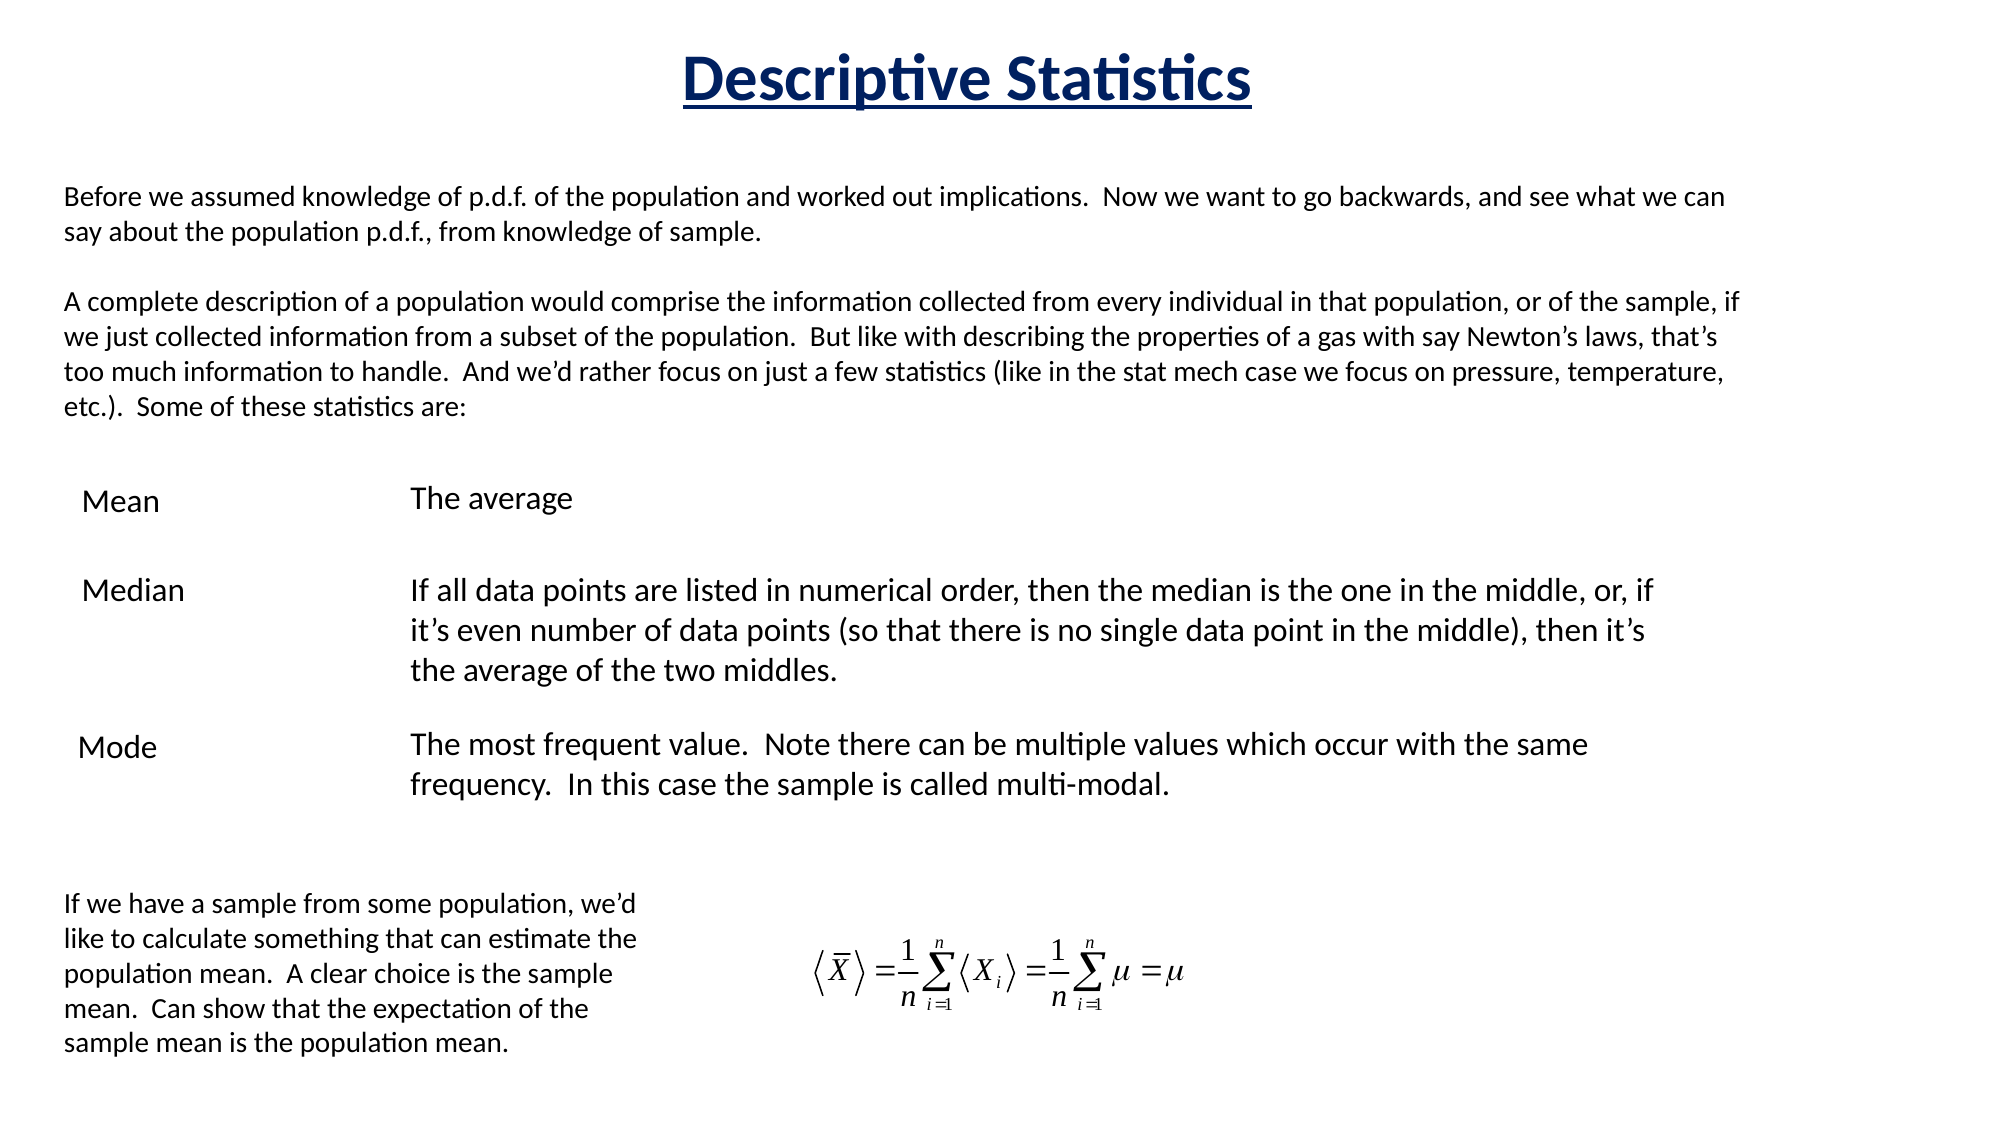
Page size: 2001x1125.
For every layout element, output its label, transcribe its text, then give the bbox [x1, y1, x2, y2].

text_box Median [66, 560, 224, 616]
text_box The average [395, 469, 618, 524]
text_box Before we assumed knowledge of p.d.f. of the population and worked out implications. Now we want to go backwards, and see what we can say about the population p.d.f., from knowledge of sample. A complete description of a population would comprise the information collected from every individual in that population, or of the sample, if we just collected information from a subset of the population. But like with describing the properties of a gas with say Newton’s laws, that’s too much information to handle. And we’d rather focus on just a few statistics (like in the stat mech case we focus on pressure, temperature, etc.). Some of these statistics are: [49, 170, 1759, 430]
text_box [809, 927, 1191, 1018]
text_box Descriptive Statistics [668, 26, 1454, 122]
text_box If all data points are listed in numerical order, then the median is the one in the middle, or, if it’s even number of data points (so that there is no single data point in the middle), then it’s the average of the two middles. [395, 560, 1715, 696]
text_box Mode [62, 717, 220, 773]
text_box If we have a sample from some population, we’d like to calculate something that can estimate the population mean. A clear choice is the sample mean. Can show that the expectation of the sample mean is the population mean. [49, 876, 673, 1067]
text_box The most frequent value. Note there can be multiple values which occur with the same frequency. In this case the sample is called multi-modal. [395, 714, 1748, 809]
text_box Mean [66, 471, 224, 527]
